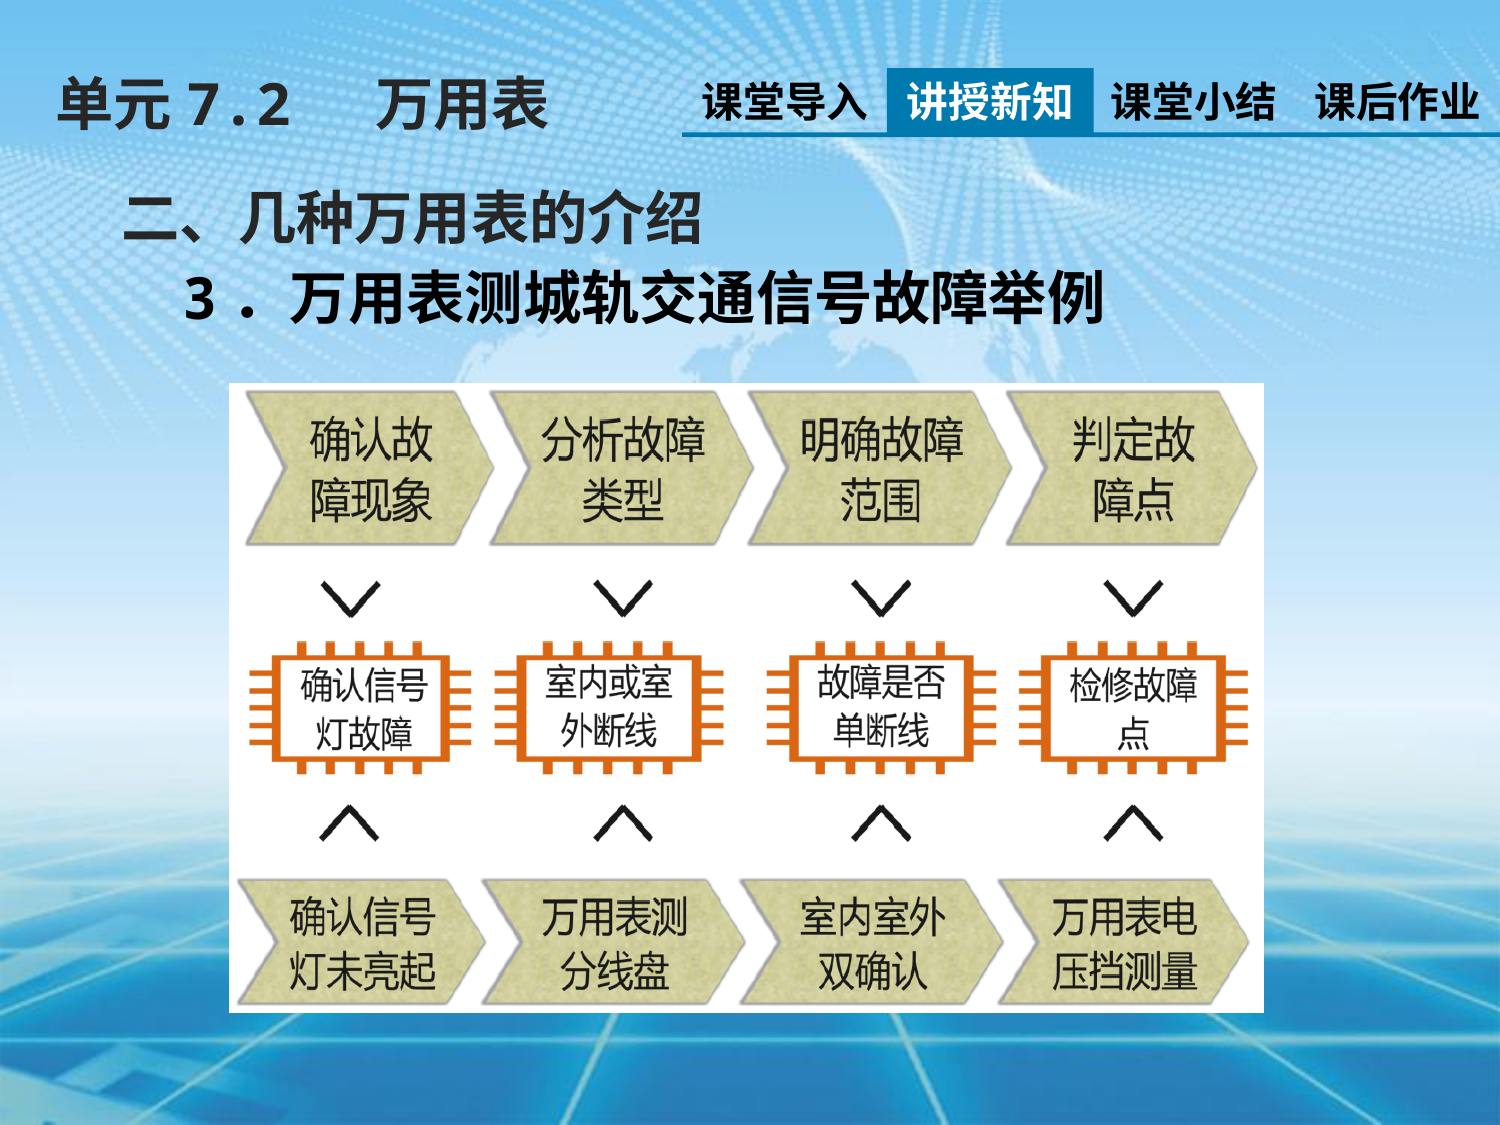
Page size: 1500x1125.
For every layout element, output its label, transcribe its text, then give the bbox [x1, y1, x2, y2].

text_box 3．万用表测城轨交通信号故障举例 [167, 259, 1298, 337]
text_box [41, 59, 1500, 146]
picture [0, 0, 1500, 1125]
text_box 二、几种万用表的介绍 [106, 173, 1386, 259]
